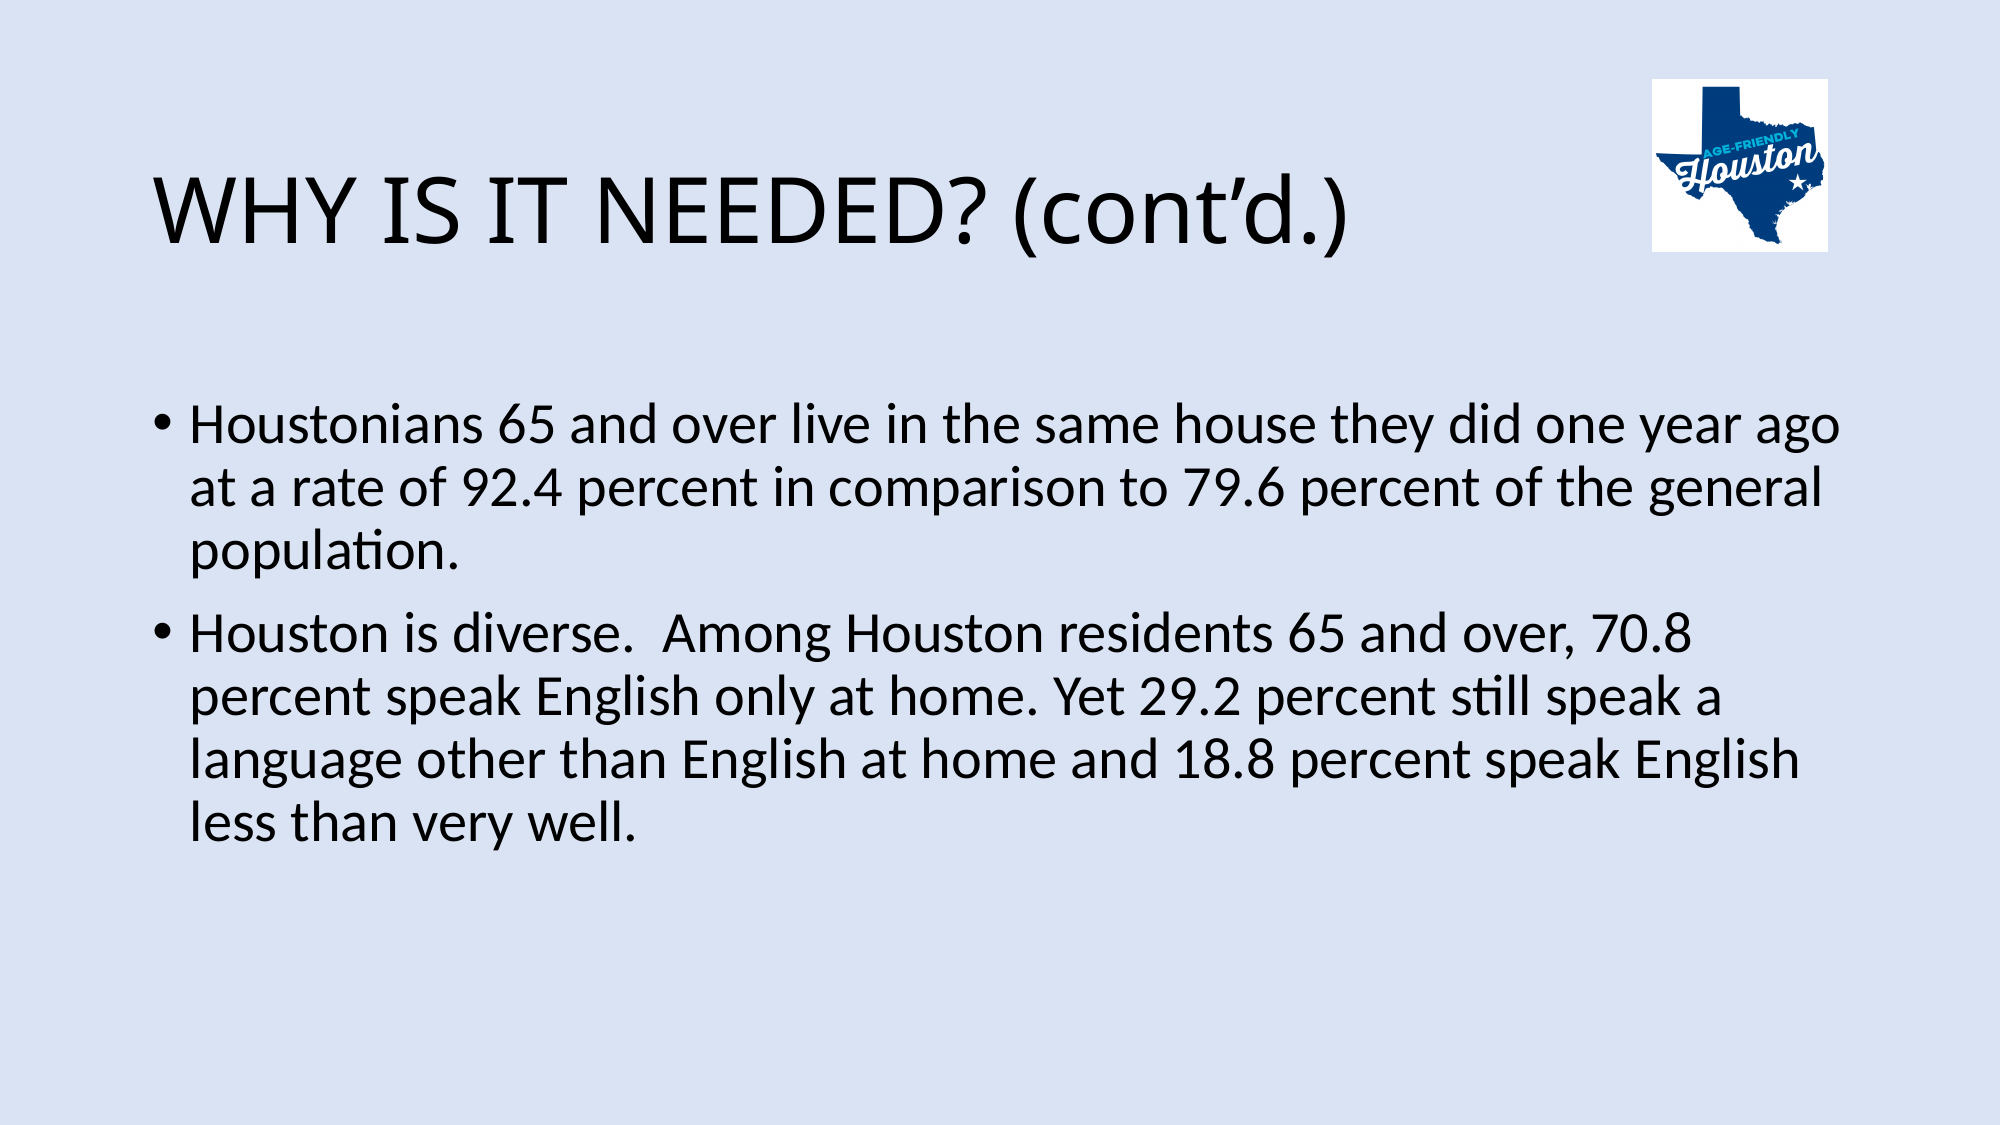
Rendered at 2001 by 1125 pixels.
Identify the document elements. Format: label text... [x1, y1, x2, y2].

picture [1652, 79, 1828, 252]
list Houstonians 65 and over live in the same house they did one year ago at a rate of 92.4 percent in comparison to 79.6 percent of the general population. Houston is diverse. Among Houston residents 65 and over, 70.8 percent speak English only at home. Yet 29.2 percent still speak a language other than English at home and 18.8 percent speak English less than very well. [137, 385, 1863, 1014]
title WHY IS IT NEEDED? (cont’d.) [137, 97, 1863, 330]
